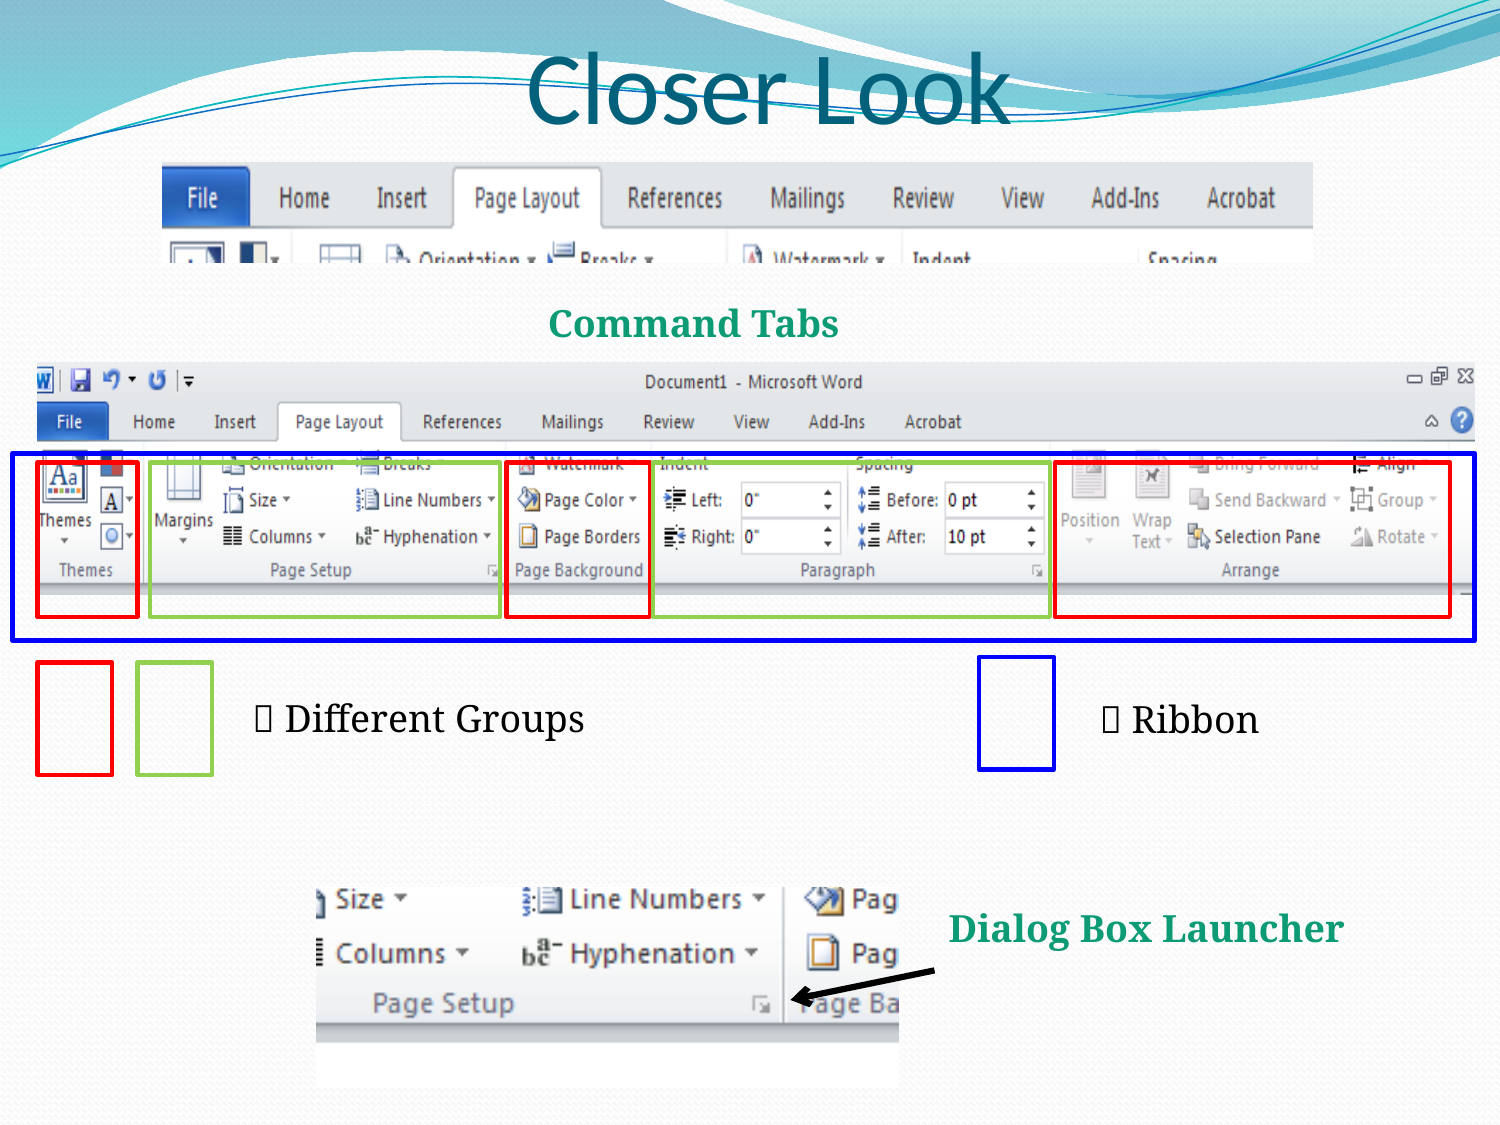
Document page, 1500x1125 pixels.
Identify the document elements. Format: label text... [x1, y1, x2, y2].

text_box Command Tabs [412, 292, 975, 353]
text_box  Ribbon [1049, 688, 1275, 749]
text_box  Different Groups [237, 687, 650, 748]
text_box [790, 970, 935, 1001]
text_box [135, 660, 214, 777]
text_box Closer Look [94, 12, 1445, 200]
picture [162, 162, 1313, 263]
text_box [35, 660, 114, 777]
text_box Dialog Box Launcher [905, 897, 1428, 957]
text_box [10, 451, 1477, 643]
picture [36, 362, 1475, 596]
text_box [977, 655, 1056, 772]
picture [315, 887, 900, 1088]
